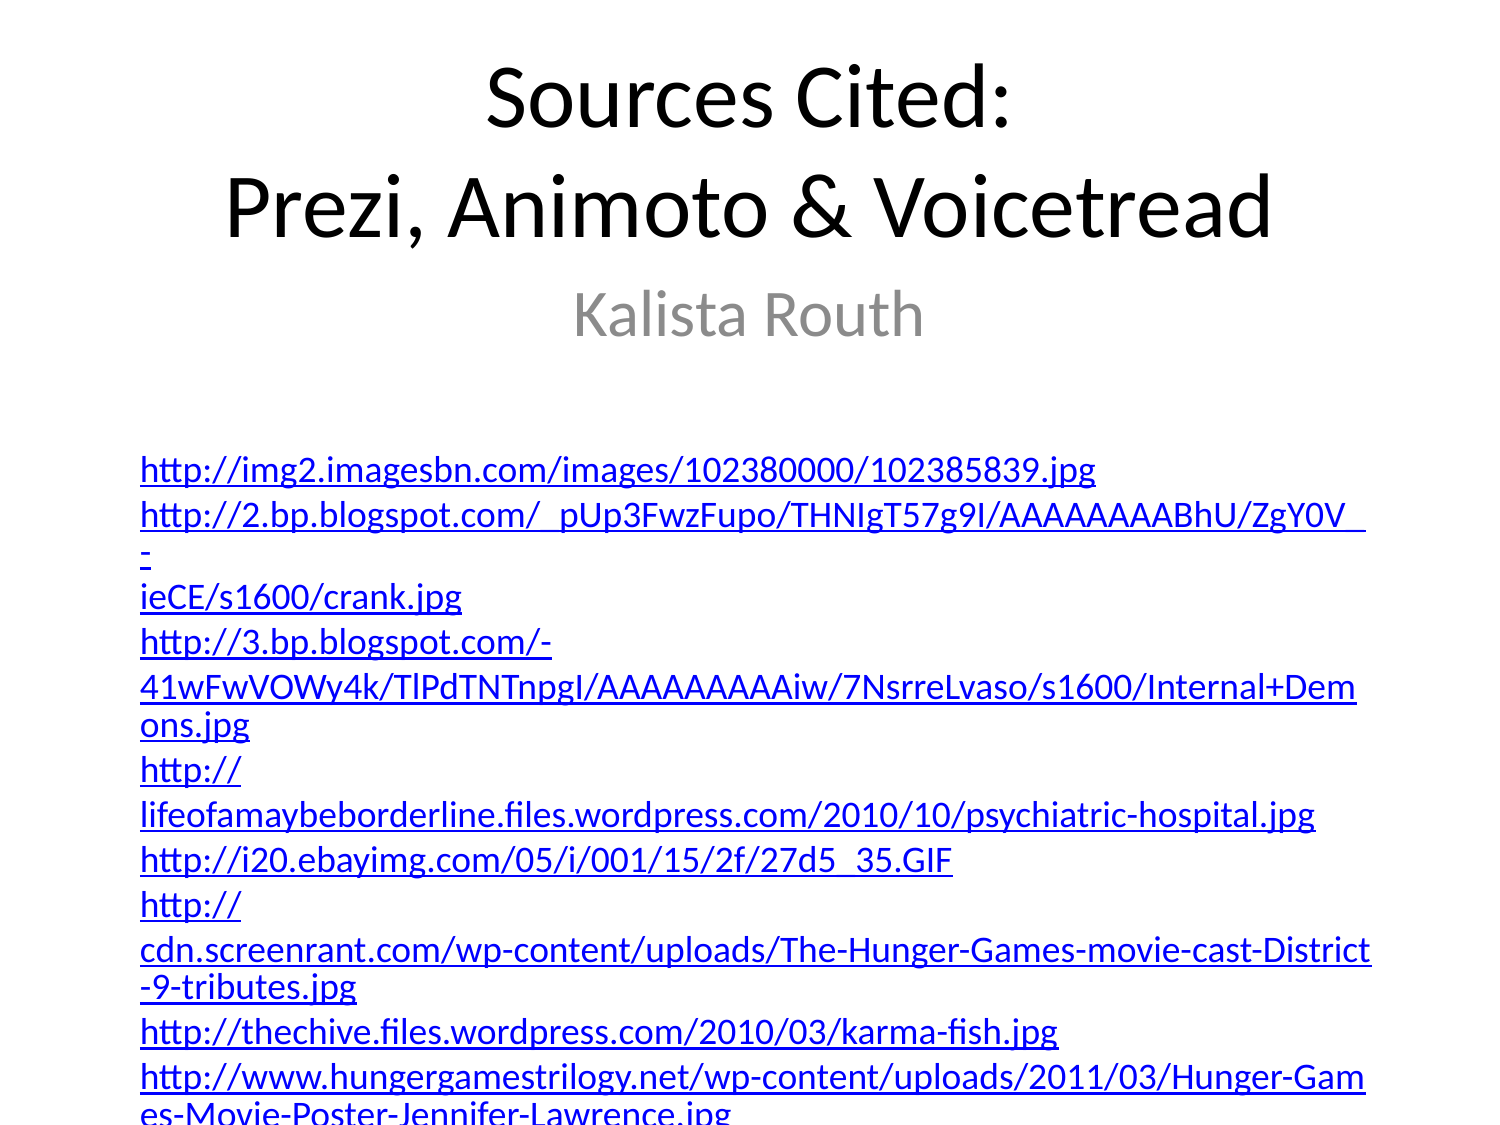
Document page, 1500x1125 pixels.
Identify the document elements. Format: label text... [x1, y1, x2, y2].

subtitle Kalista Routh [225, 262, 1275, 363]
text_box http://img2.imagesbn.com/images/102380000/102385839.jpg http://2.bp.blogspot.com/_pUp3FwzFupo/THNIgT57g9I/AAAAAAAABhU/ZgY0V_-ieCE/s1600/crank.jpg http://3.bp.blogspot.com/-41wFwVOWy4k/TlPdTNTnpgI/AAAAAAAAAiw/7NsrreLvaso/s1600/Internal+Demons.jpg http://lifeofamaybeborderline.files.wordpress.com/2010/10/psychiatric-hospital.jpg http://i20.ebayimg.com/05/i/001/15/2f/27d5_35.GIF http://cdn.screenrant.com/wp-content/uploads/The-Hunger-Games-movie-cast-District-9-tributes.jpg http://thechive.files.wordpress.com/2010/03/karma-fish.jpg http://www.hungergamestrilogy.net/wp-content/uploads/2011/03/Hunger-Games-Movie-Poster-Jennifer-Lawrence.jpg [124, 437, 1388, 1038]
title Sources Cited: Prezi, Animoto & Voicetread [112, 24, 1388, 267]
